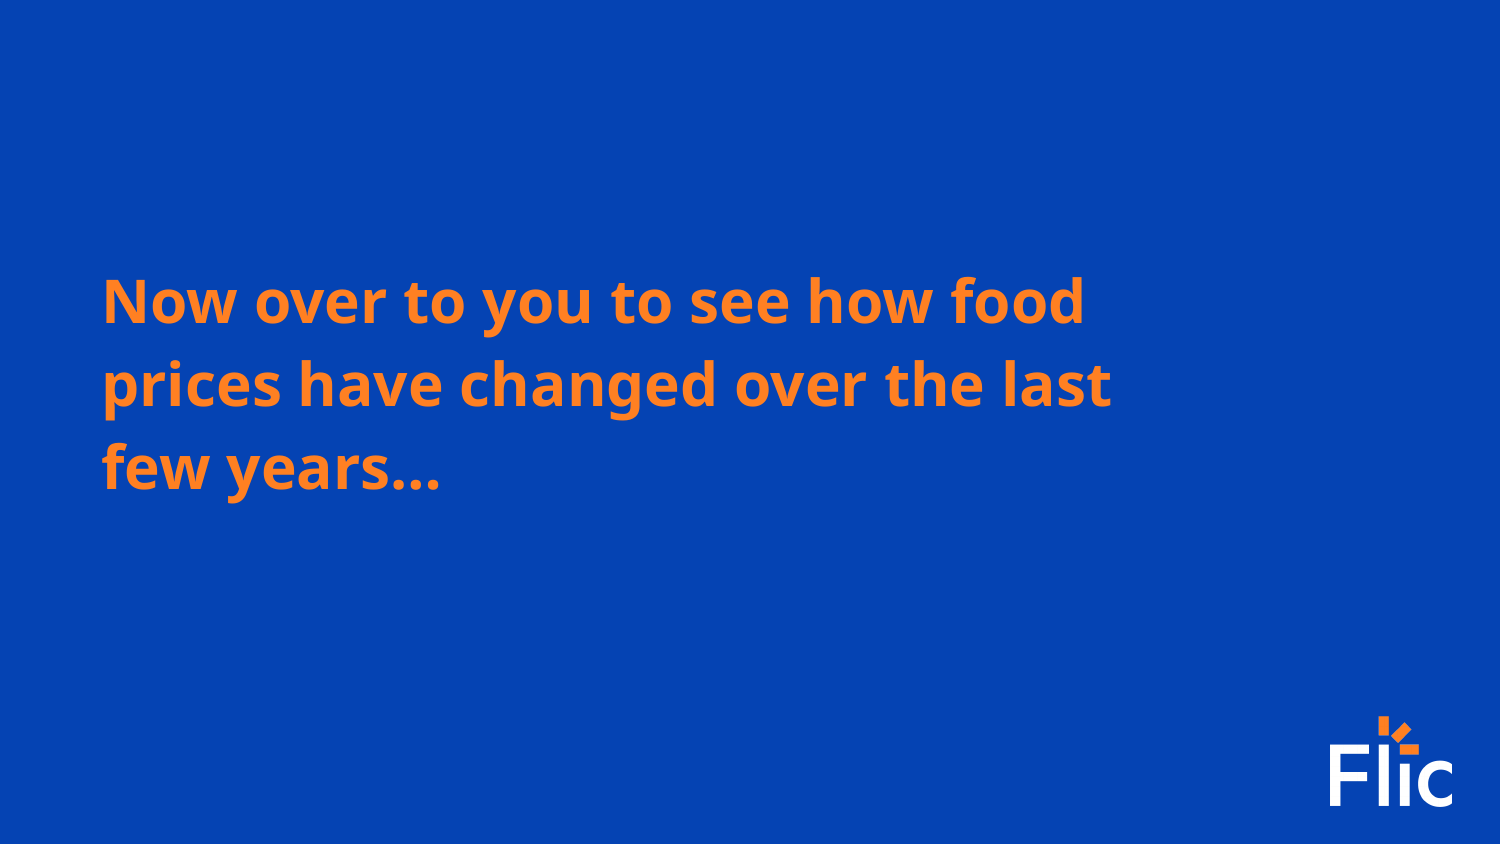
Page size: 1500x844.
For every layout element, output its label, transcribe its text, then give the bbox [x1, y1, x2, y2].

picture [1330, 716, 1452, 807]
text_box Now over to you to see how food prices have changed over the last few years… [101, 251, 1162, 342]
